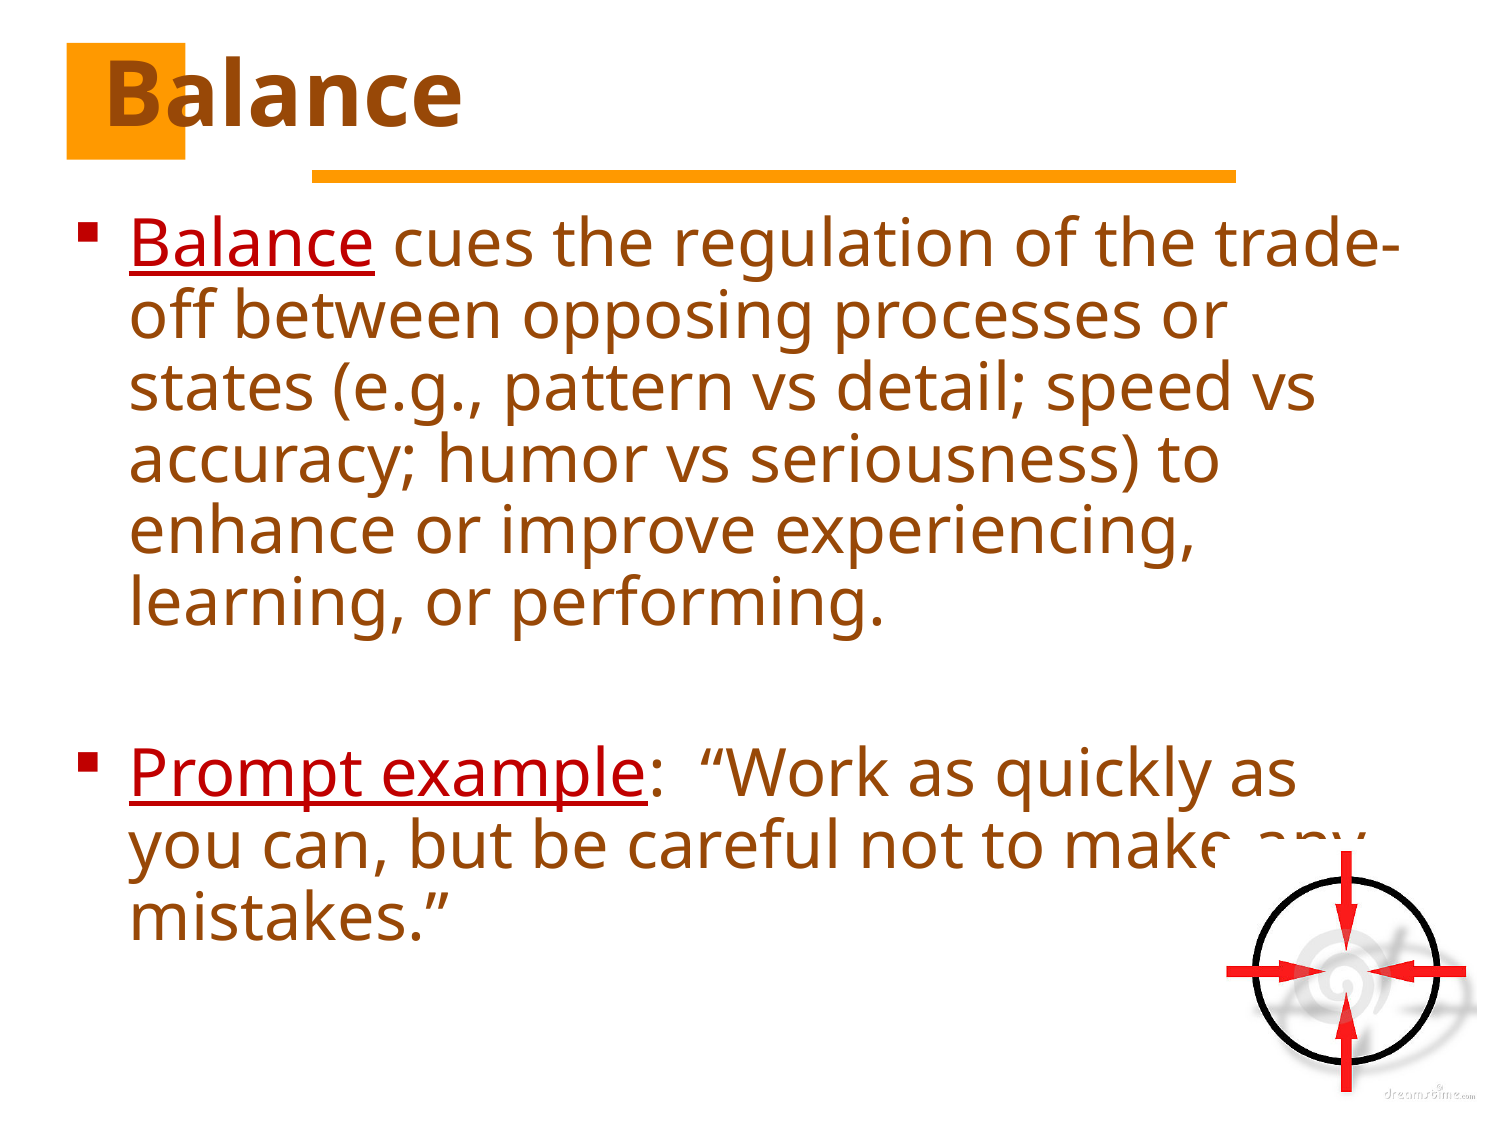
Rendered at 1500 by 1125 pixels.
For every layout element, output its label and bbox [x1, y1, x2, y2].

title [87, 28, 597, 152]
text_box [64, 41, 188, 162]
picture [1214, 839, 1477, 1102]
list [57, 200, 1442, 964]
